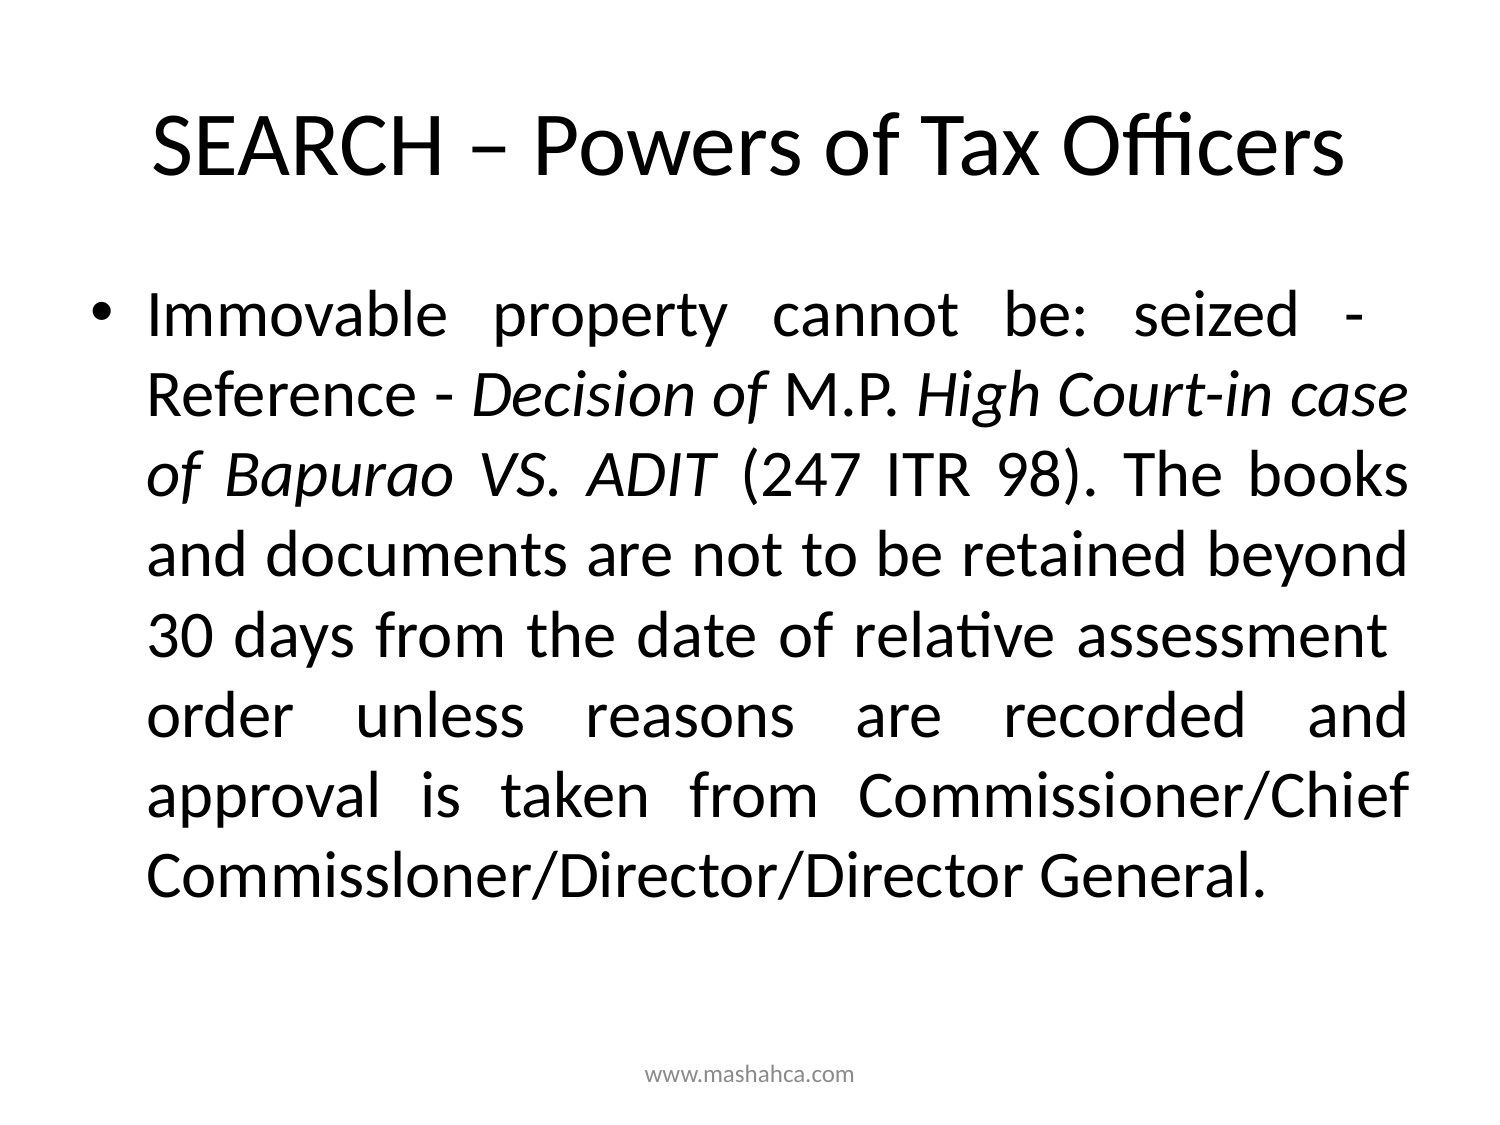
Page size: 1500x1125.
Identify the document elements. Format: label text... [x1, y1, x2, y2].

title SEARCH – Powers of Tax Officers [75, 45, 1425, 233]
list Immovable property cannot be: seized - Reference - Decision of M.P. High Court-in case of Bapurao VS. ADIT (247 ITR 98). The books and documents are not to be retained beyond 30 days from the date of relative assessment order unless reasons are recorded and approval is taken from Commissioner/Chief Commissloner/Director/Director General. [75, 262, 1425, 1005]
footer www.mashahca.com [512, 1042, 988, 1103]
